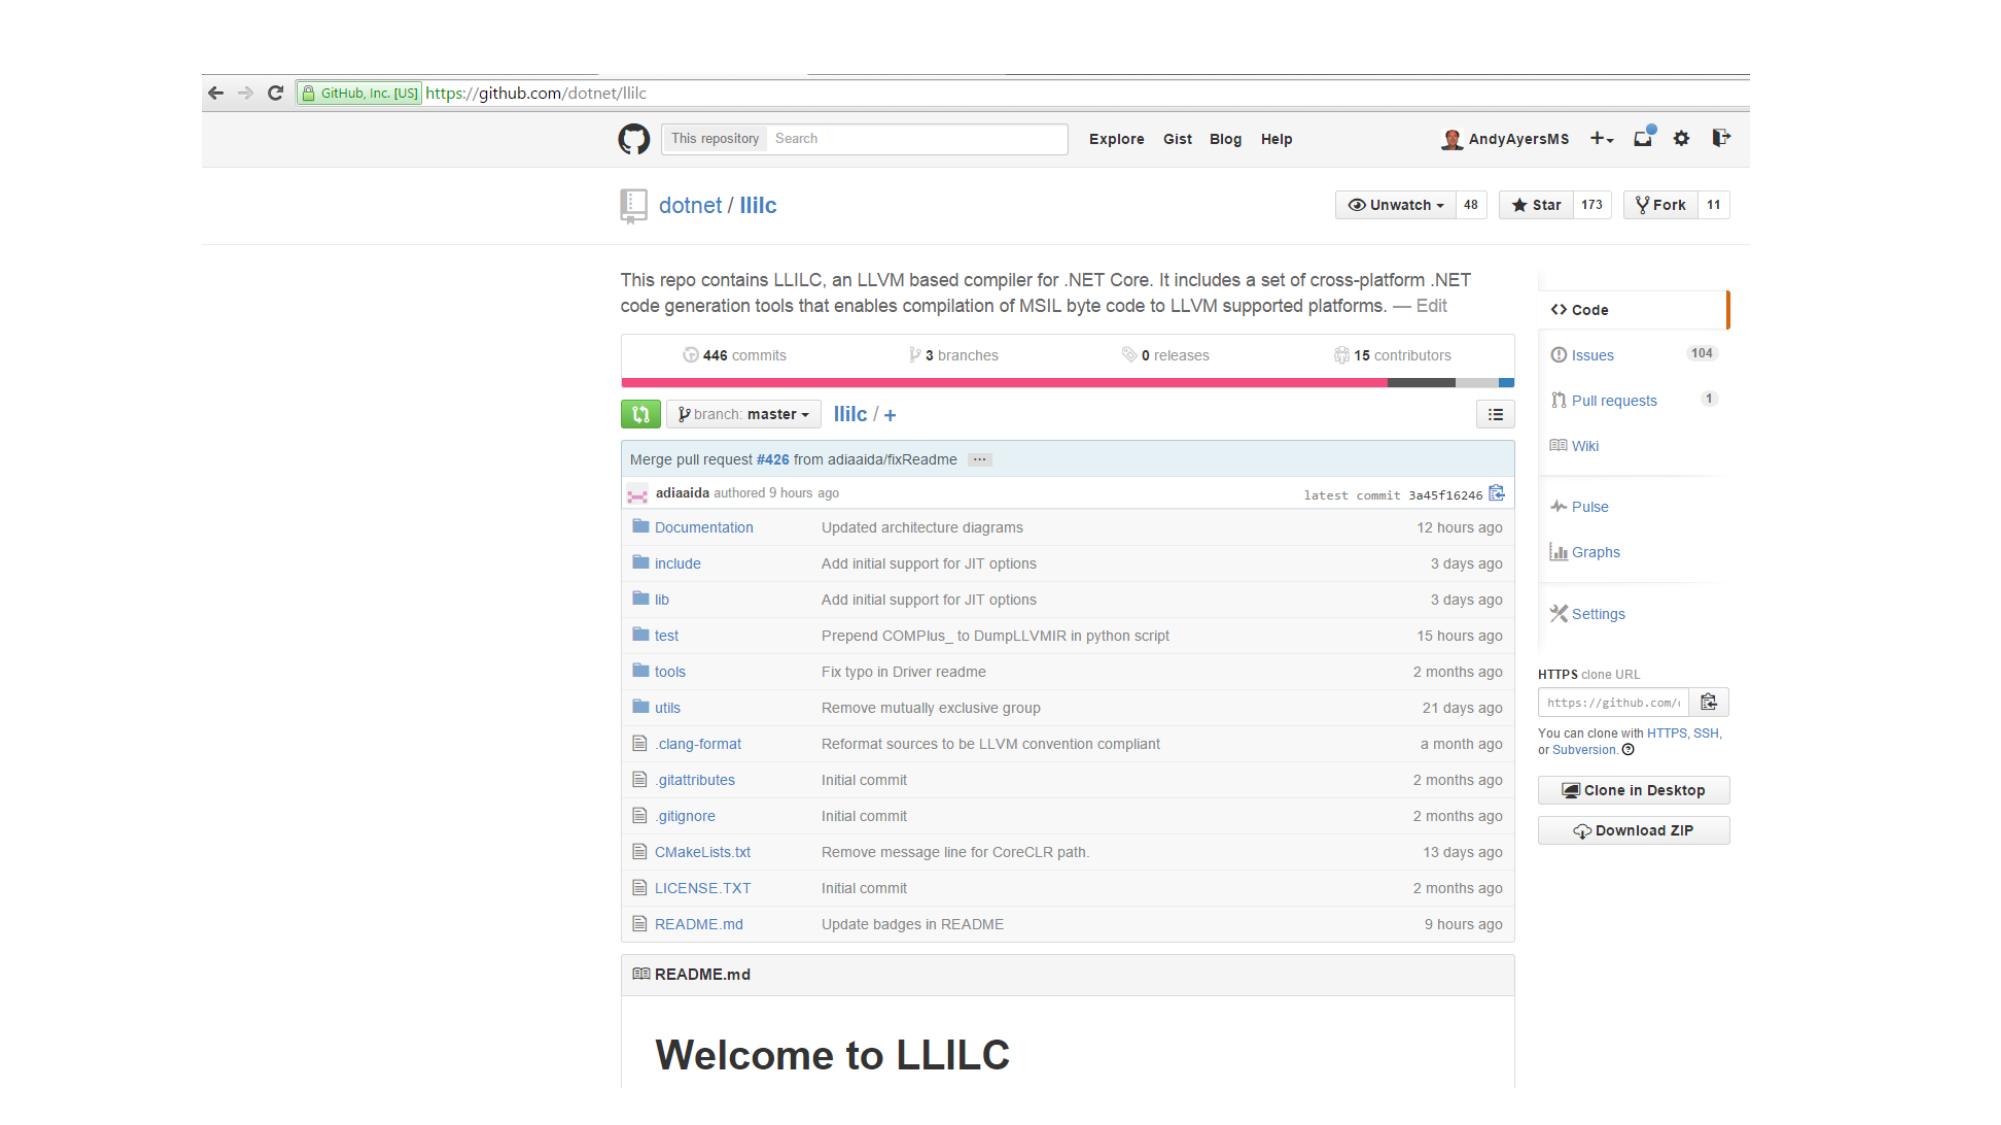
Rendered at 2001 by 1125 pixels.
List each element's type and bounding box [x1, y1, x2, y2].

picture [202, 74, 1750, 1088]
